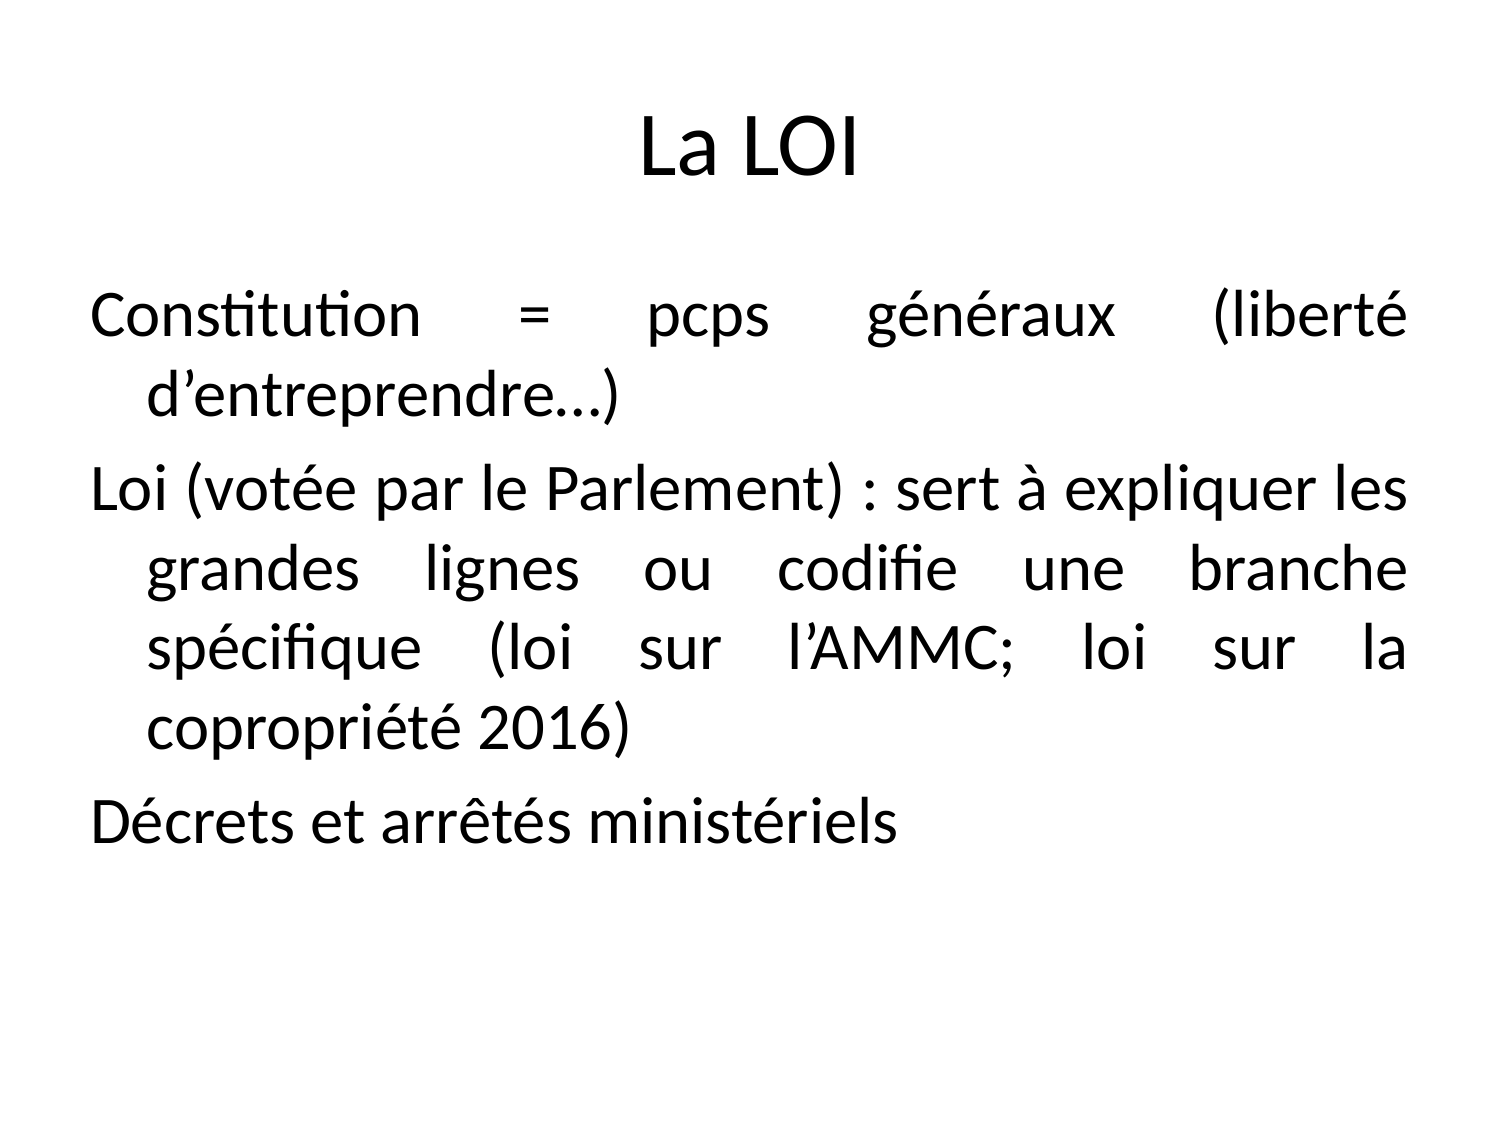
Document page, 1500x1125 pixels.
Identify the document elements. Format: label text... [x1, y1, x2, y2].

list Constitution = pcps généraux (liberté d’entreprendre…) Loi (votée par le Parlement) : sert à expliquer les grandes lignes ou codifie une branche spécifique (loi sur l’AMMC; loi sur la copropriété 2016) Décrets et arrêtés ministériels [75, 262, 1425, 1005]
title La LOI [75, 45, 1425, 233]
